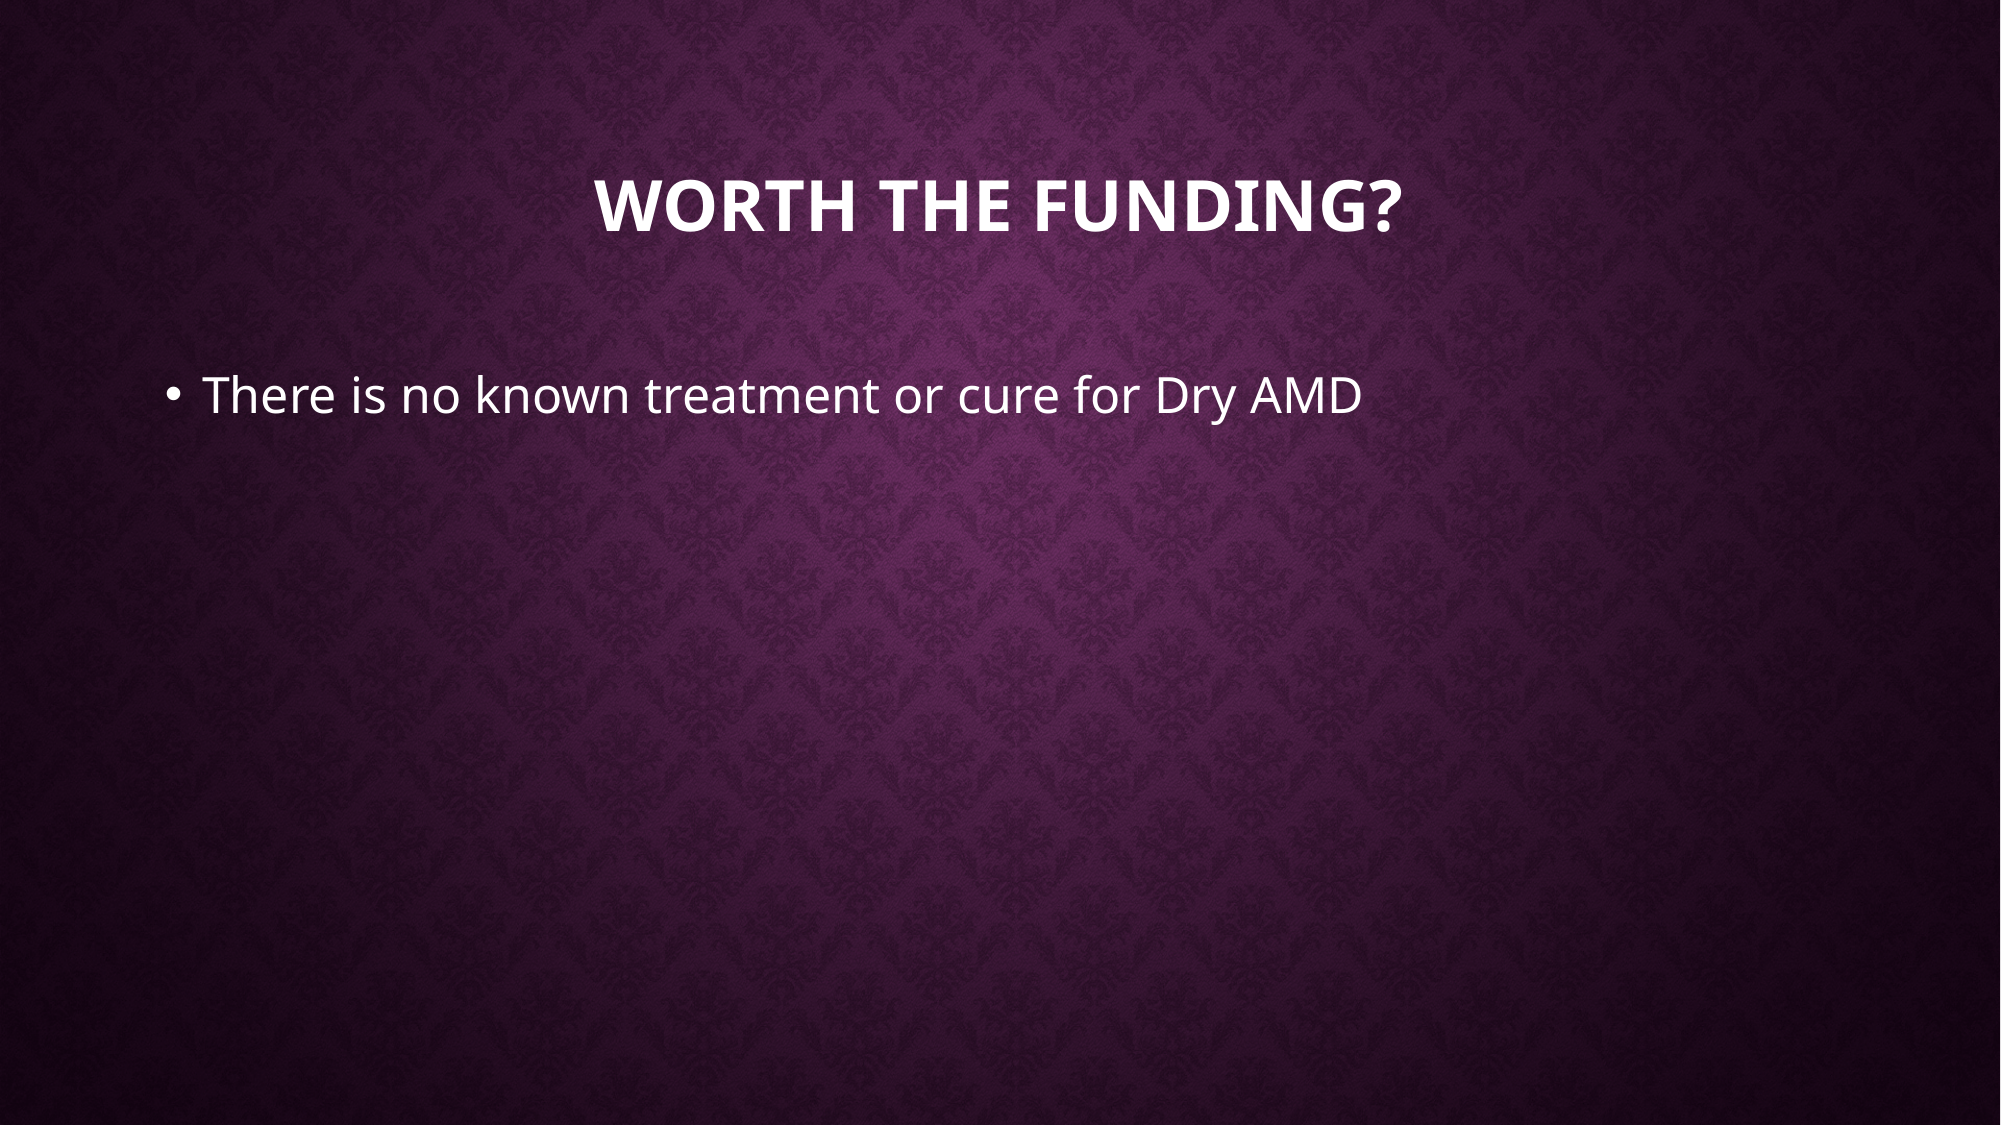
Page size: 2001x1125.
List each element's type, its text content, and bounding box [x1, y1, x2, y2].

list There is no known treatment or cure for Dry AMD [149, 343, 1849, 950]
title Worth the Funding? [149, 99, 1849, 318]
